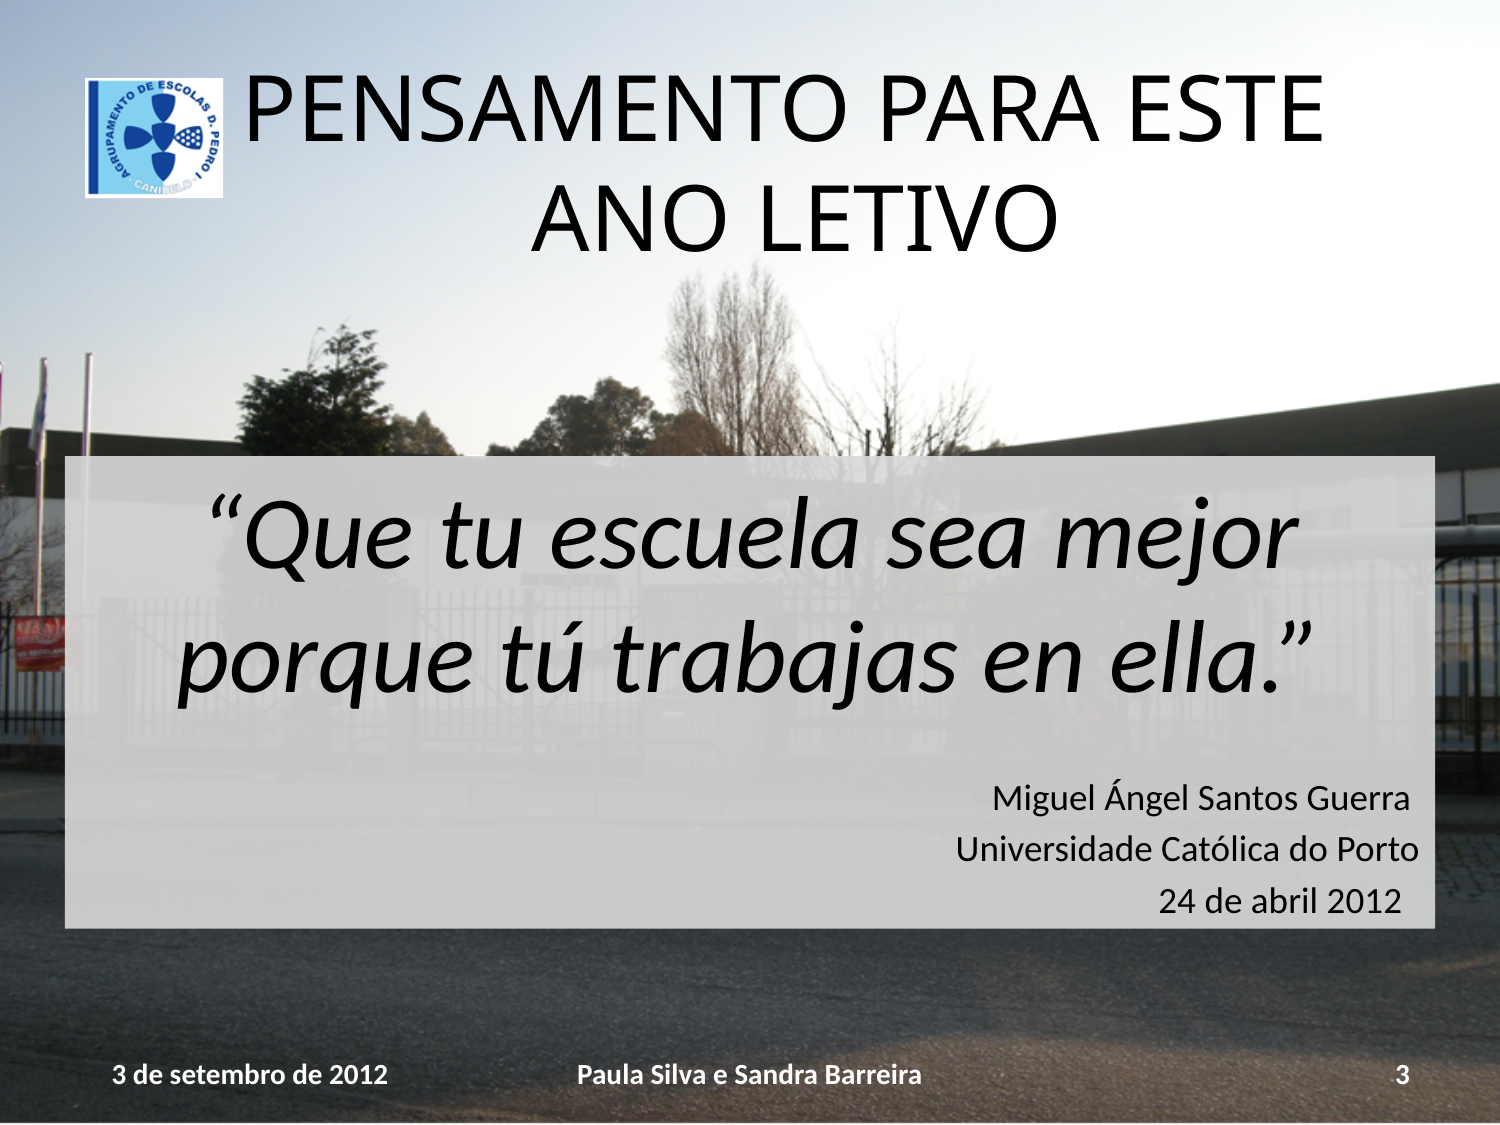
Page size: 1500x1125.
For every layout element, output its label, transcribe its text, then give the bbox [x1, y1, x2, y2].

slide_number 3 de setembro de 2012 [75, 1042, 425, 1103]
picture [0, 0, 1500, 1125]
title Pensamento para este ano letivo [159, 42, 1435, 256]
list “Que tu escuela sea mejor porque tú trabajas en ella.” Miguel Ángel Santos Guerra Universidade Católica do Porto 24 de abril 2012 [64, 456, 1436, 929]
slide_number 3 [1074, 1042, 1425, 1103]
footer Paula Silva e Sandra Barreira [512, 1042, 988, 1103]
